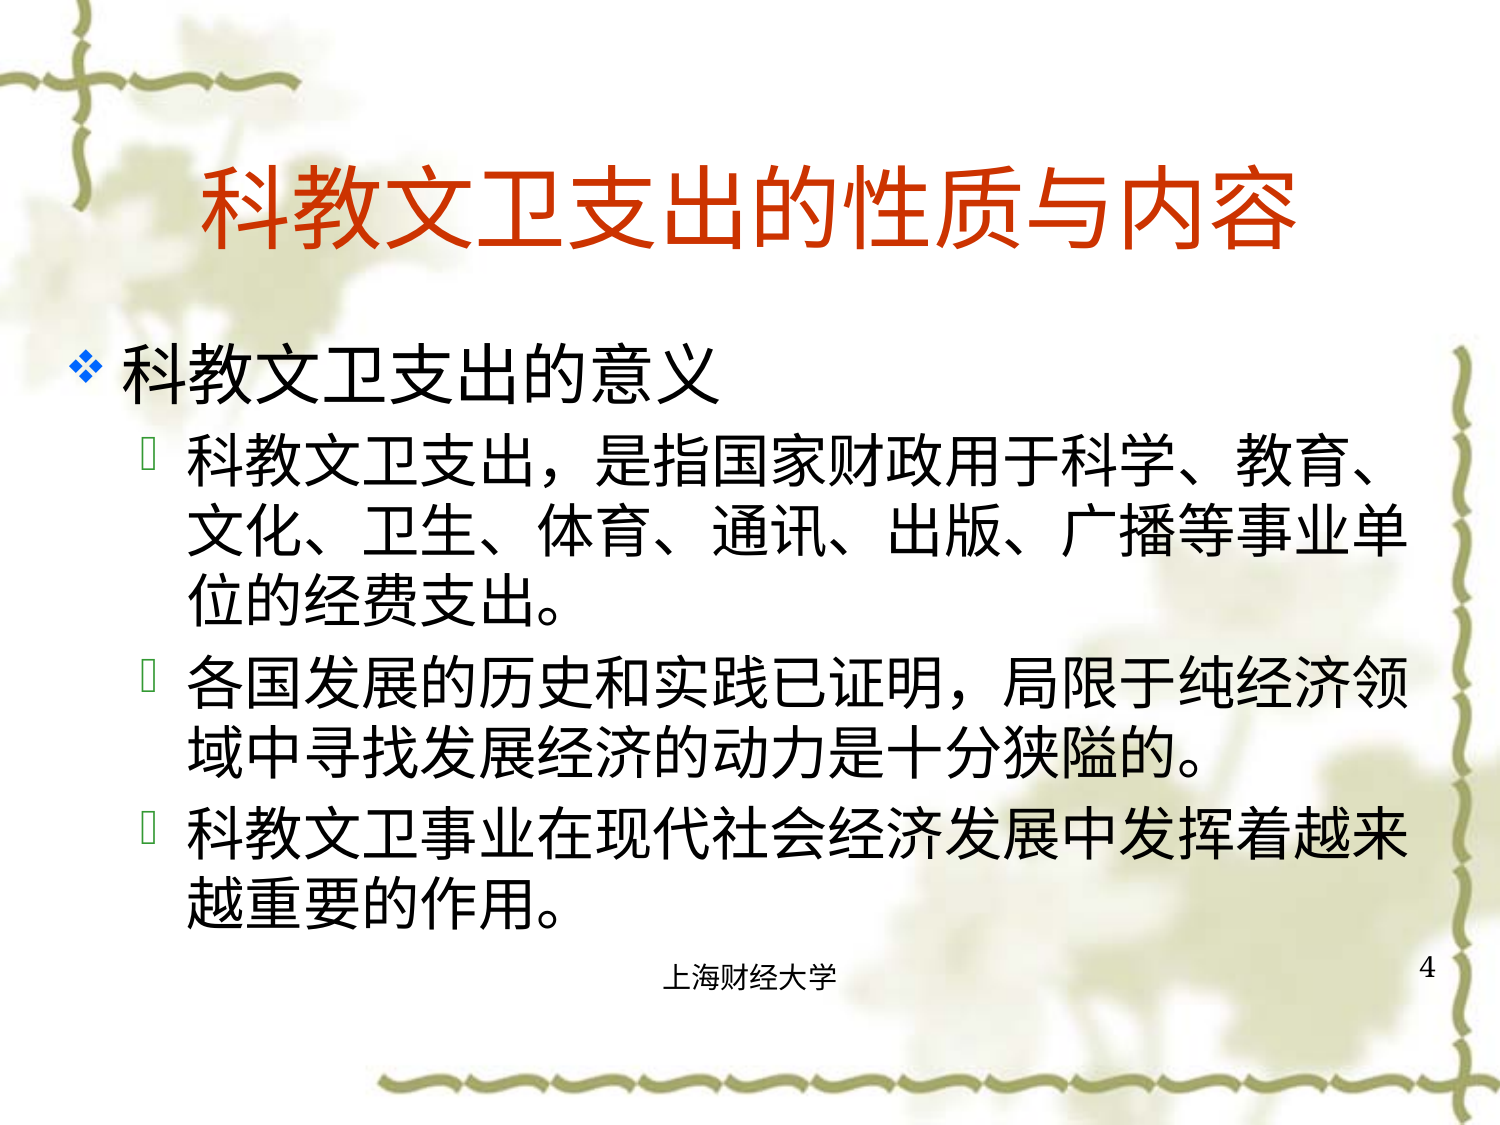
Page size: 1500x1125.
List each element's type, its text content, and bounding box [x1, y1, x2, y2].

title 科教文卫支出的性质与内容 [49, 112, 1451, 301]
list 科教文卫支出的意义 科教文卫支出，是指国家财政用于科学、教育、文化、卫生、体育、通讯、出版、广播等事业单位的经费支出。 各国发展的历史和实践已证明，局限于纯经济领域中寻找发展经济的动力是十分狭隘的。 科教文卫事业在现代社会经济发展中发挥着越来越重要的作用。 [49, 324, 1452, 963]
slide_number 4 [1074, 940, 1451, 1066]
picture [0, 0, 1500, 1125]
footer 上海财经大学 [512, 952, 988, 1066]
